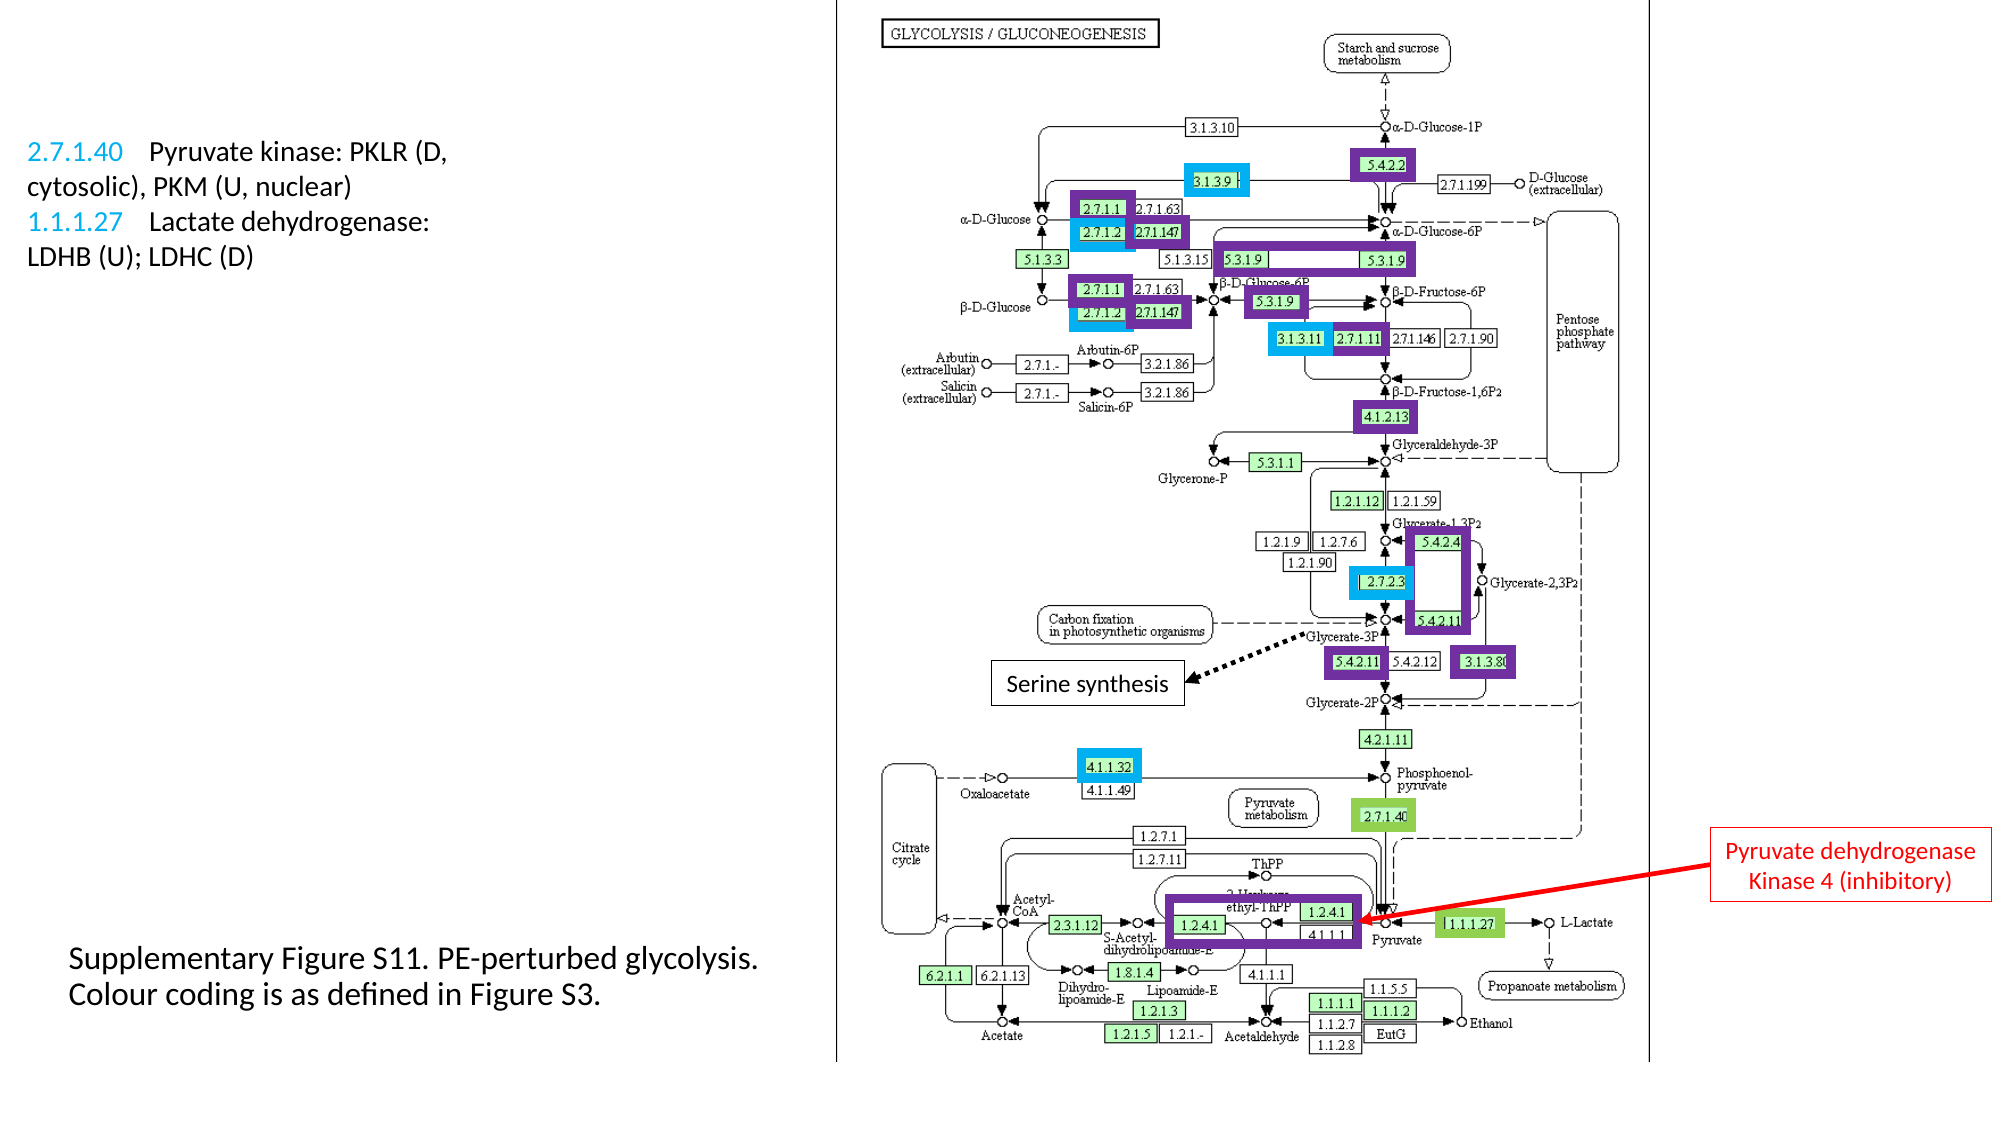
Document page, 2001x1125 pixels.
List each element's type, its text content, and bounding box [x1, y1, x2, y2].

text_box Supplementary Figure S11. PE-perturbed glycolysis. Colour coding is as defined in Figure S3. [53, 933, 838, 1087]
text_box 2.7.1.40 Pyruvate kinase: PKLR (D, cytosolic), PKM (U, nuclear) 1.1.1.27 Lactate dehydrogenase: LDHB (U); LDHC (D) [12, 125, 505, 280]
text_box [836, 0, 1993, 1062]
